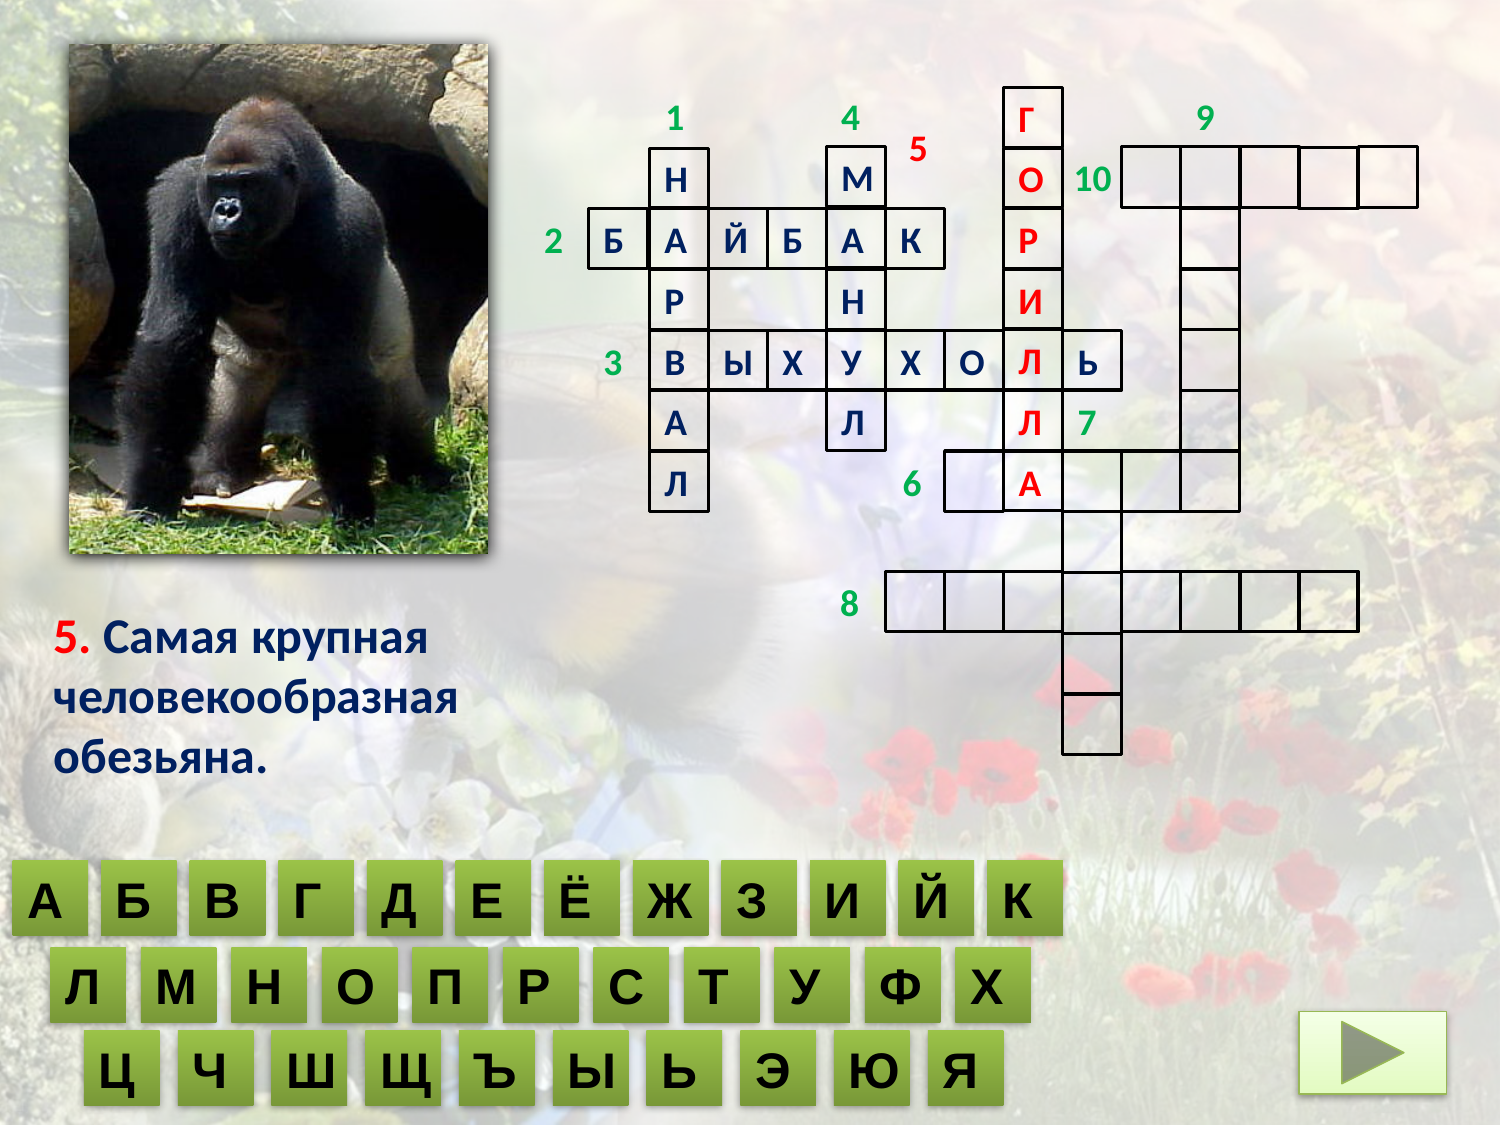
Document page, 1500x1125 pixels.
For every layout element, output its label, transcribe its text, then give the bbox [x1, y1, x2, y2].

text_box [1121, 451, 1181, 512]
text_box Ф [864, 947, 941, 1023]
text_box [1358, 146, 1418, 208]
text_box Г [278, 860, 354, 936]
text_box Б [101, 860, 177, 936]
text_box К [885, 208, 945, 269]
text_box [1299, 147, 1359, 209]
text_box Ц [83, 1030, 160, 1106]
text_box [1181, 571, 1240, 632]
text_box [1180, 330, 1240, 391]
text_box Л [826, 390, 886, 451]
text_box 9 [1180, 85, 1240, 146]
text_box А [649, 208, 708, 269]
text_box У [774, 947, 850, 1023]
text_box У [827, 330, 885, 390]
text_box [1299, 571, 1359, 632]
text_box [1239, 146, 1299, 208]
text_box 7 [1062, 390, 1122, 451]
text_box П [412, 947, 488, 1023]
text_box Д [366, 860, 443, 936]
text_box А [12, 860, 89, 936]
picture [69, 44, 488, 555]
text_box Й [898, 860, 975, 936]
text_box А [649, 390, 709, 451]
text_box Х [768, 330, 827, 390]
text_box 4 [826, 85, 886, 146]
text_box Г [1003, 87, 1063, 148]
text_box О [321, 947, 398, 1023]
text_box [1181, 451, 1240, 512]
text_box [1298, 1011, 1447, 1095]
text_box [1004, 571, 1063, 632]
text_box Ё [544, 860, 620, 936]
text_box [1062, 633, 1122, 694]
text_box [944, 451, 1004, 512]
text_box З [721, 860, 797, 936]
text_box Ъ [458, 1030, 535, 1106]
text_box А [827, 208, 885, 268]
text_box Т [683, 947, 760, 1023]
text_box А [1003, 451, 1063, 511]
text_box 10 [1058, 146, 1135, 207]
text_box Щ [0, 0, 1500, 1125]
text_box Ш [271, 1030, 348, 1106]
text_box И [1003, 269, 1063, 329]
text_box Х [885, 330, 944, 390]
text_box 2 [529, 208, 589, 268]
text_box Э [740, 1030, 816, 1106]
text_box Ь [646, 1030, 723, 1106]
text_box [1063, 451, 1121, 511]
text_box 3 [588, 330, 648, 390]
text_box О [1003, 148, 1063, 208]
text_box М [140, 947, 217, 1023]
text_box Л [1003, 329, 1063, 390]
text_box Я [927, 1030, 1004, 1106]
text_box О [944, 330, 1004, 390]
text_box Р [1003, 208, 1063, 269]
text_box С [593, 947, 669, 1023]
text_box 8 [825, 571, 885, 632]
text_box В [649, 330, 708, 390]
text_box [1180, 269, 1240, 330]
text_box Н [649, 148, 709, 208]
text_box Р [502, 947, 579, 1023]
text_box [944, 571, 1004, 632]
text_box [885, 571, 944, 632]
text_box Ь [1062, 330, 1122, 390]
text_box [1240, 571, 1299, 632]
text_box Р [649, 269, 709, 330]
text_box [1121, 146, 1180, 208]
text_box Н [826, 269, 886, 330]
text_box М [826, 146, 886, 207]
text_box Ы [552, 1030, 629, 1106]
text_box Ж [632, 860, 709, 936]
text_box [1062, 694, 1122, 755]
text_box К [987, 860, 1063, 936]
text_box 5. Самая крупная человекообразная обезьяна. [38, 595, 500, 791]
text_box Л [1003, 390, 1062, 451]
text_box Ю [833, 1030, 910, 1106]
text_box [1062, 573, 1122, 633]
text_box Х [955, 947, 1031, 1023]
text_box Л [50, 947, 126, 1023]
text_box Л [649, 451, 709, 512]
text_box Б [767, 208, 827, 269]
text_box И [810, 860, 886, 936]
text_box 6 [887, 451, 947, 511]
text_box [1062, 511, 1122, 573]
text_box В [189, 860, 266, 936]
text_box [1121, 571, 1181, 632]
text_box [1180, 146, 1239, 208]
text_box Щ [365, 1030, 441, 1106]
text_box Е [455, 860, 532, 936]
text_box Б [588, 208, 648, 269]
text_box [1180, 208, 1240, 269]
text_box 1 [650, 85, 710, 146]
text_box Н [231, 947, 307, 1023]
text_box Й [708, 208, 767, 269]
text_box [1180, 391, 1240, 451]
text_box Ч [177, 1030, 254, 1106]
text_box 5 [894, 116, 954, 177]
text_box Ы [708, 330, 768, 390]
